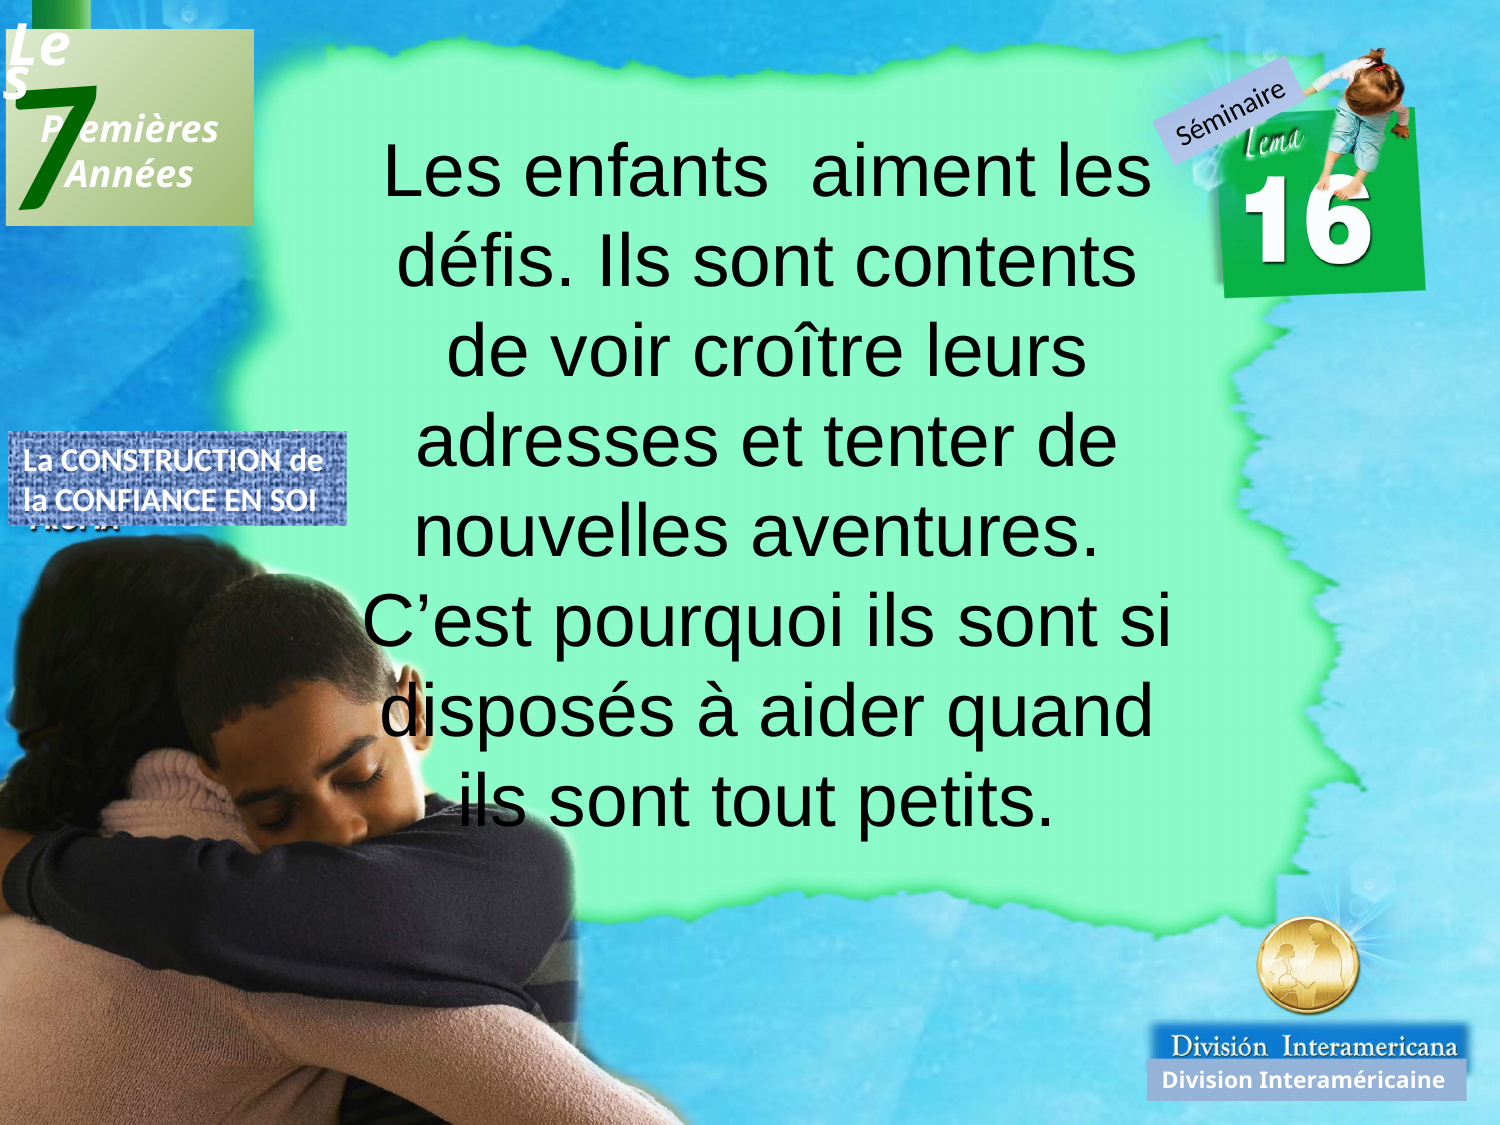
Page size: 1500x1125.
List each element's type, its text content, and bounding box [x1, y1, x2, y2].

text_box Séminaire [1152, 54, 1307, 166]
text_box Division Interaméricaine [1146, 1058, 1467, 1101]
text_box Les enfants aiment les défis. Ils sont contents de voir croître leurs adresses et tenter de nouvelles aventures. C’est pourquoi ils sont si disposés à aider quand ils sont tout petits. [336, 113, 1199, 849]
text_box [0, 17, 255, 256]
picture [0, 0, 1500, 1125]
text_box La CONSTRUCTION de la CONFIANCE EN SOI [8, 431, 347, 526]
